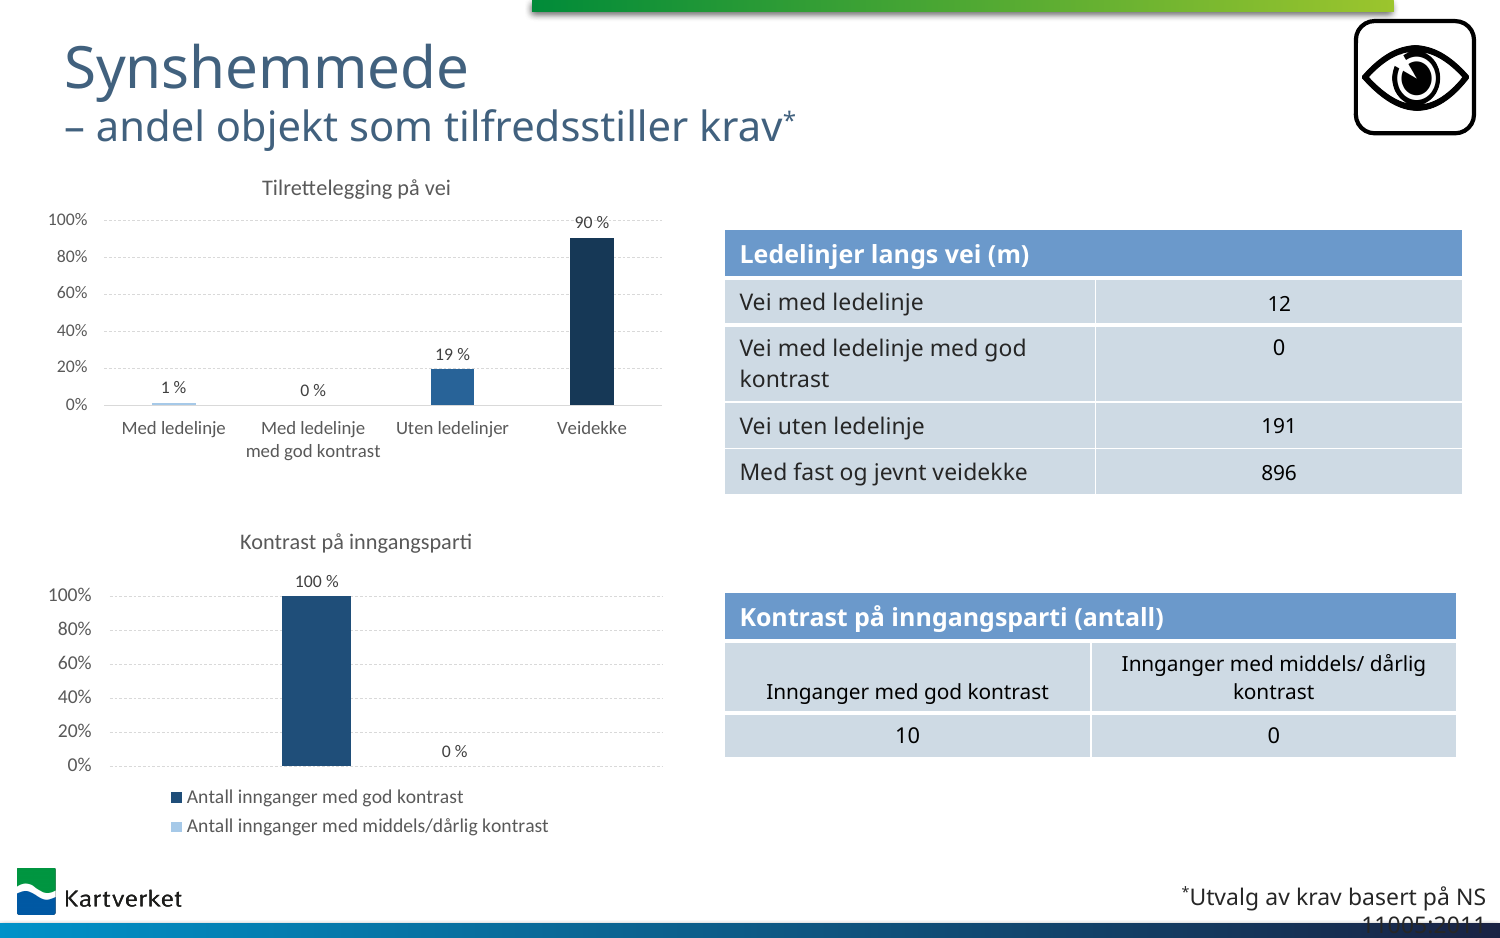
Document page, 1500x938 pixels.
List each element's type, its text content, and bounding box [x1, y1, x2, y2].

text_box Synshemmede – andel objekt som tilfredsstiller krav* [49, 24, 1431, 158]
table_header Ledelinjer langs vei (m) [725, 230, 1462, 276]
table_cell 191 [1096, 403, 1462, 448]
table_cell 896 [1096, 449, 1462, 494]
table_cell 0 [1092, 715, 1456, 757]
table_cell Med fast og jevnt veidekke [725, 449, 1095, 494]
table_cell 0 [1096, 327, 1462, 401]
table_cell Vei uten ledelinje [725, 403, 1095, 448]
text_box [1355, 20, 1475, 134]
table_cell Innganger med middels/ dårlig kontrast [1092, 643, 1456, 711]
table_cell Vei med ledelinje med god kontrast [725, 327, 1095, 401]
table_cell 10 [725, 715, 1090, 757]
table_cell Vei med ledelinje [725, 280, 1095, 323]
table_header Kontrast på inngangsparti (antall) [725, 593, 1456, 639]
table_cell Innganger med god kontrast [725, 643, 1090, 711]
picture [41, 166, 673, 492]
picture [41, 520, 673, 846]
text_box *Utvalg av krav basert på NS 11005:2011 [1068, 873, 1500, 938]
table_cell 12 [1096, 280, 1462, 323]
